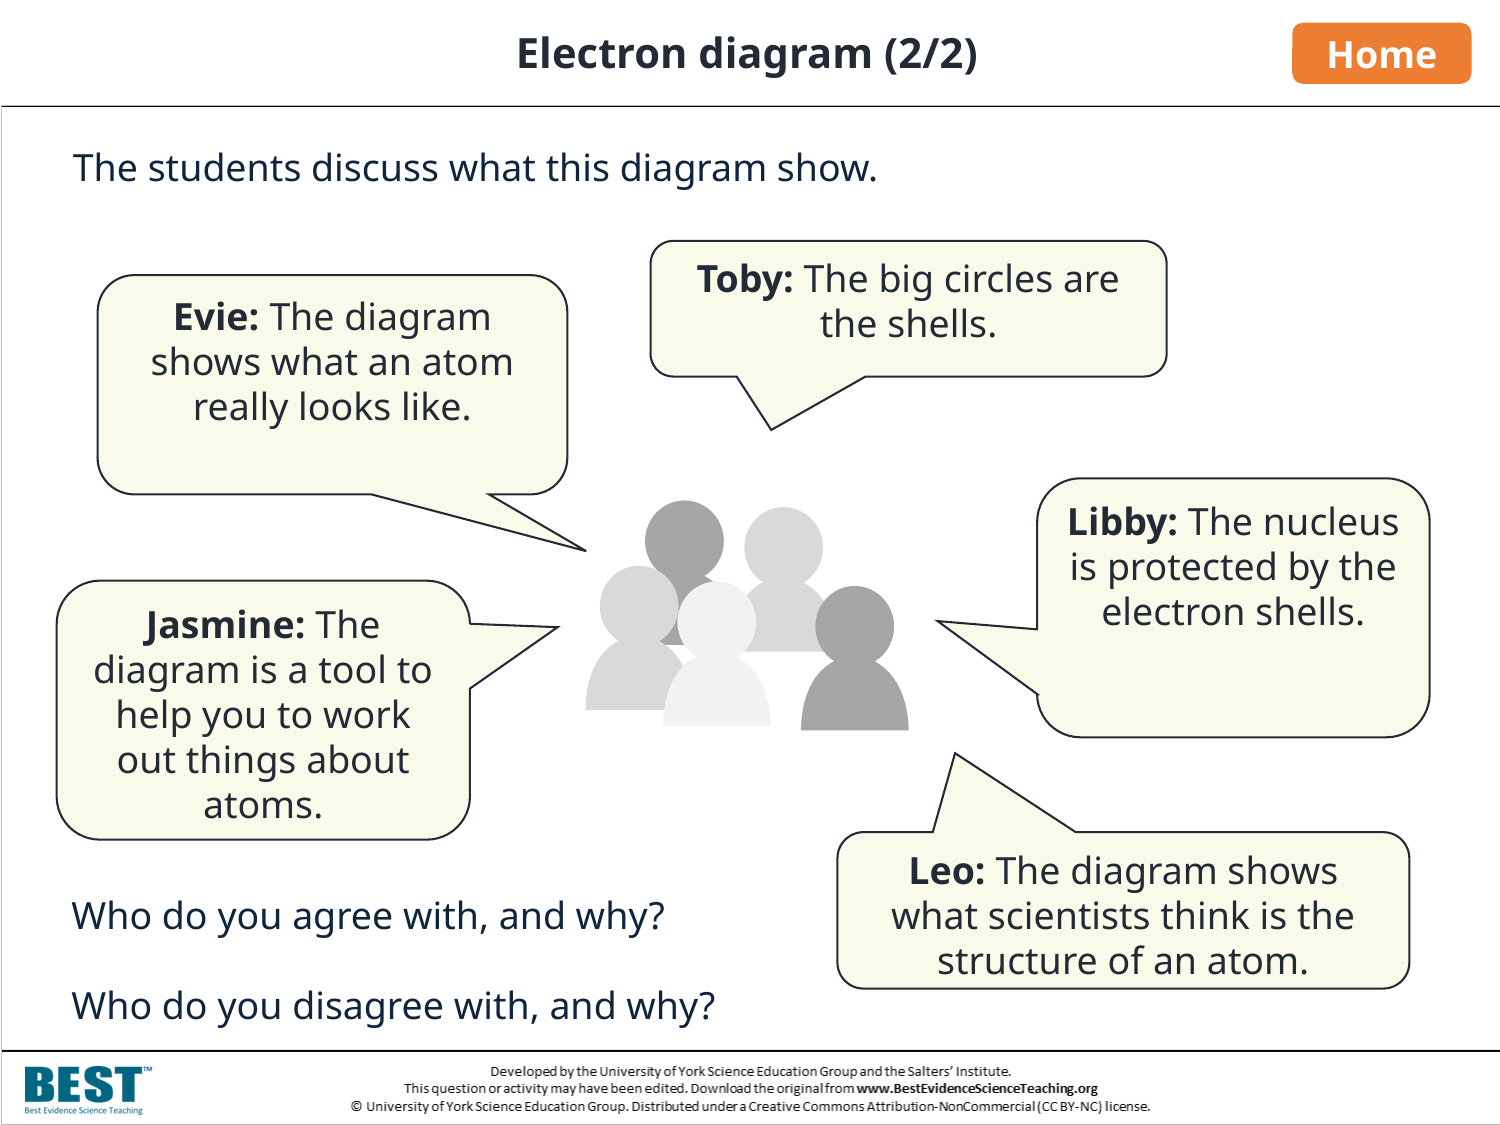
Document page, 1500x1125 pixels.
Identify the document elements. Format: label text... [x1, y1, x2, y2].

picture [0, 105, 1500, 1125]
text_box Home [1292, 22, 1472, 84]
text_box Electron diagram (2/2) [23, 4, 1471, 99]
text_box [585, 500, 909, 731]
